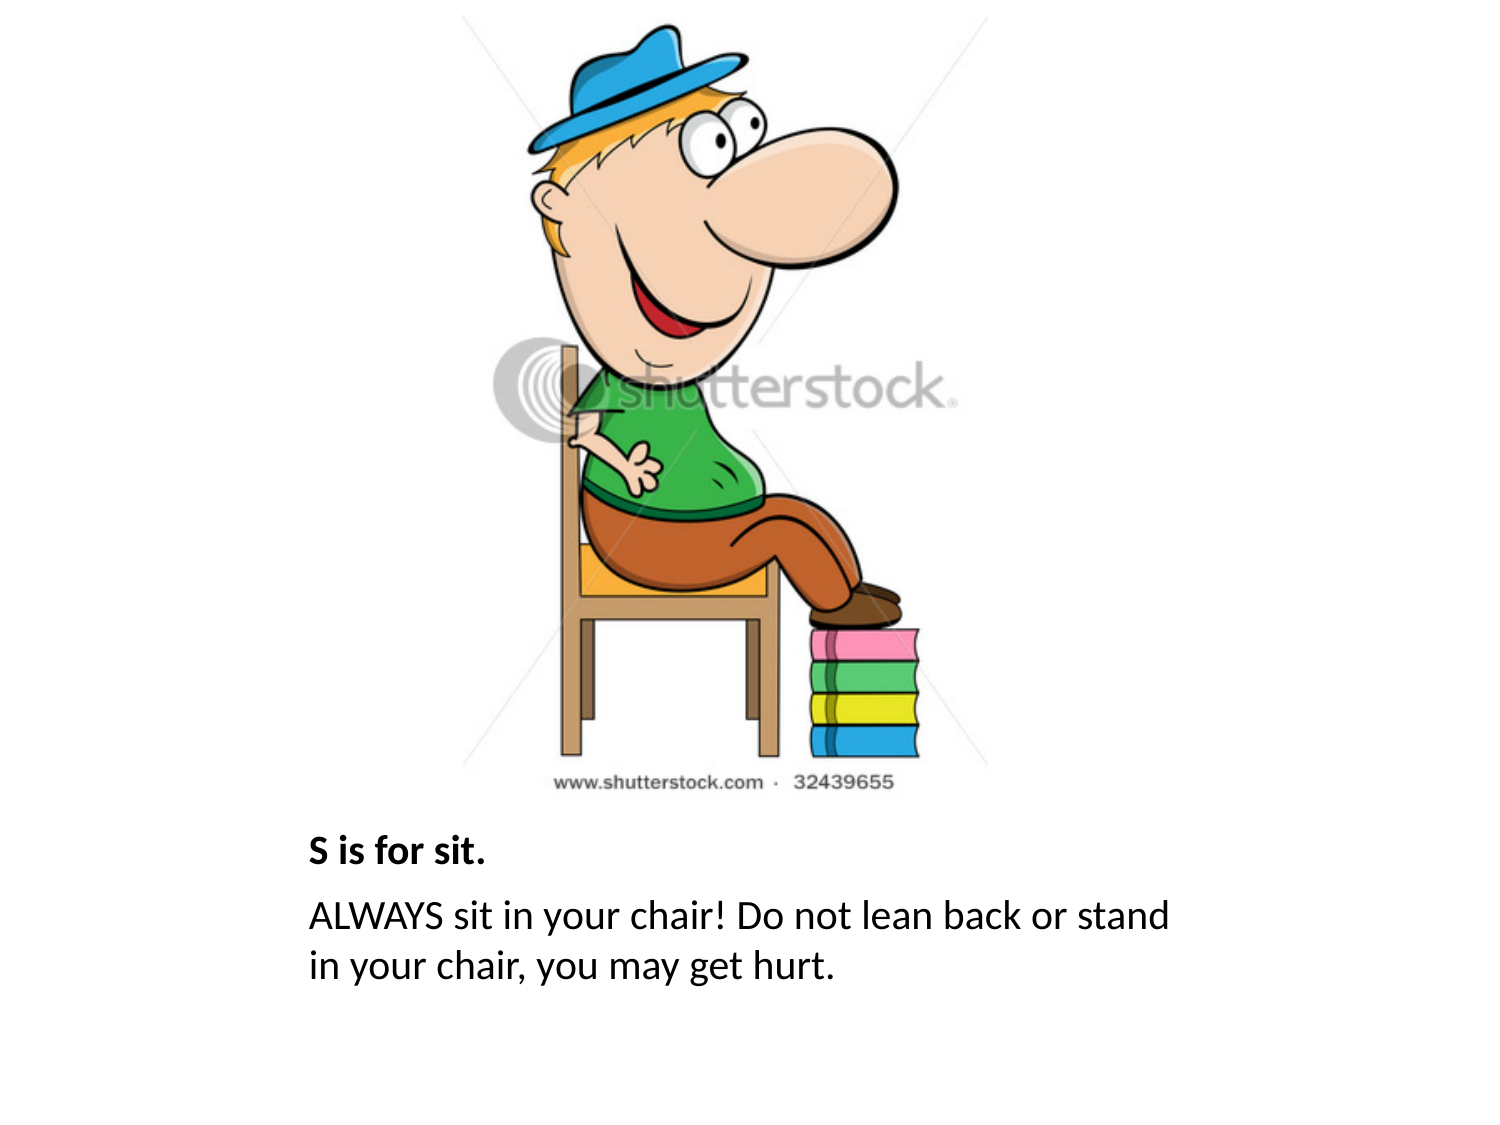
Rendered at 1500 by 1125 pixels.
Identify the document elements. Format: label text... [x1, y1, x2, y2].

list ALWAYS sit in your chair! Do not lean back or stand in your chair, you may get hurt. [294, 880, 1194, 1013]
picture [462, 14, 988, 799]
title S is for sit. [294, 787, 1194, 880]
